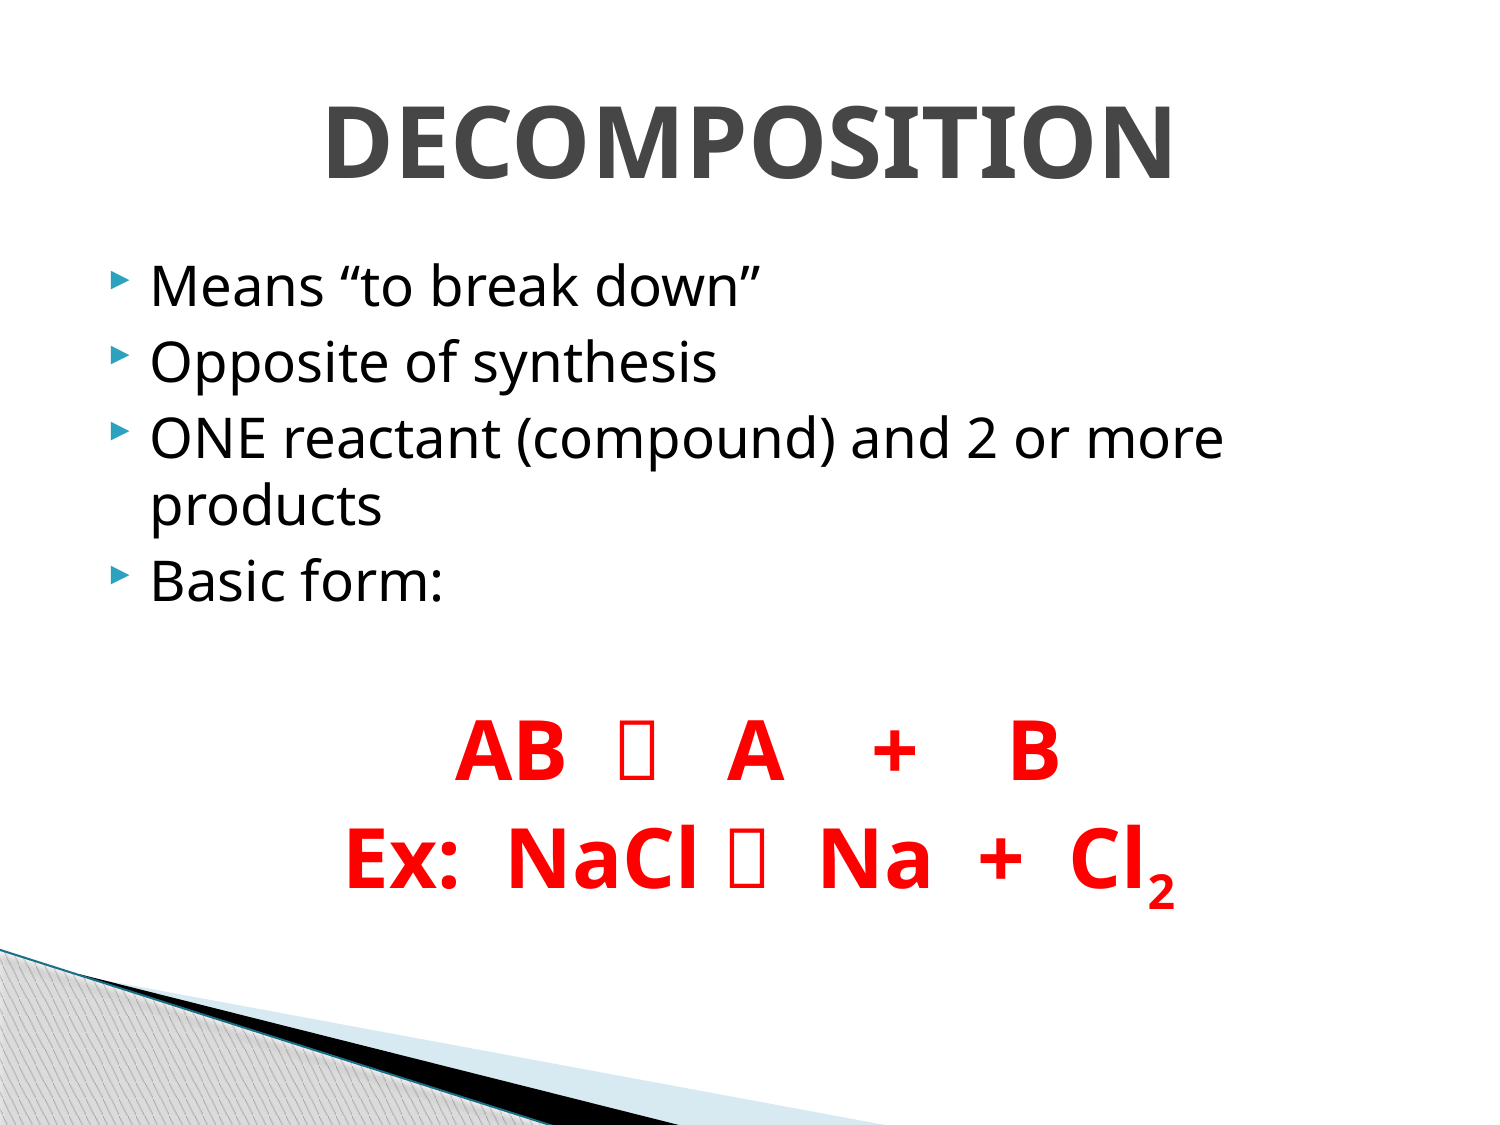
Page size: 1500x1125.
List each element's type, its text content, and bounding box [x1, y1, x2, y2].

title DECOMPOSITION [75, 45, 1425, 233]
list Means “to break down” Opposite of synthesis ONE reactant (compound) and 2 or more products Basic form: AB  A + B Ex: NaCl  Na + Cl2 [75, 243, 1425, 986]
